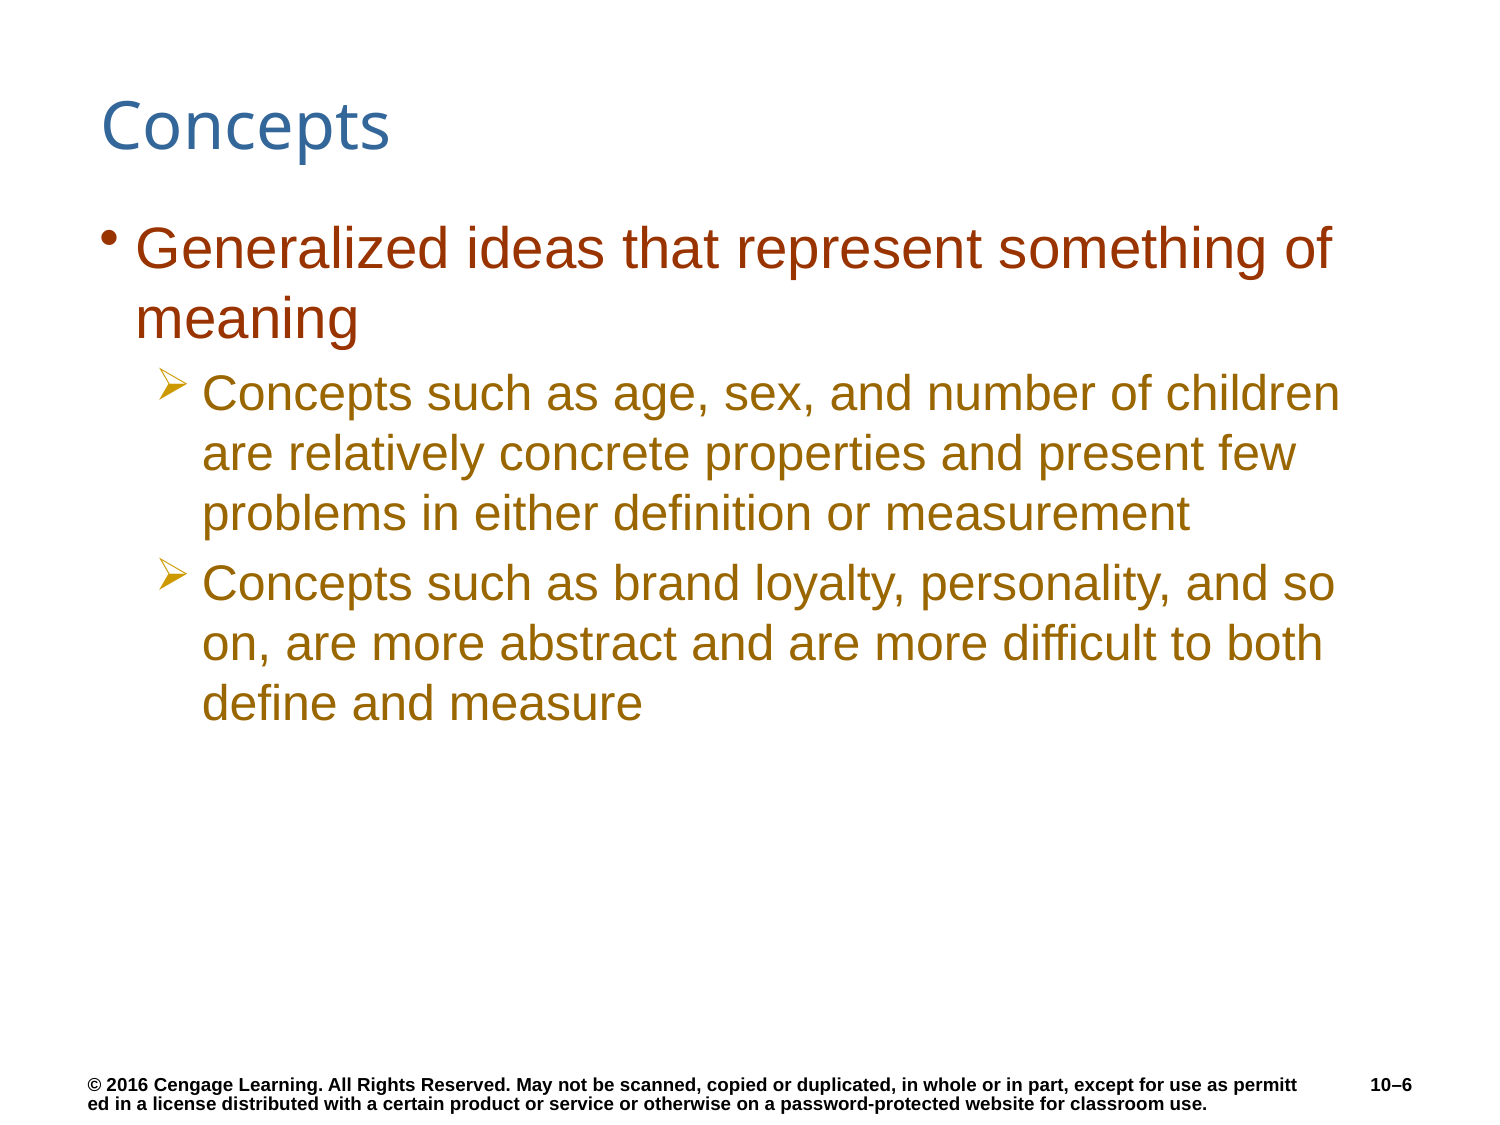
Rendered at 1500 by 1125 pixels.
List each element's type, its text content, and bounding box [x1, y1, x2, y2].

title Concepts [85, 75, 1411, 171]
footer © 2016 Cengage Learning. All Rights Reserved. May not be scanned, copied or duplicated, in whole or in part, except for use as permitted in a license distributed with a certain product or service or otherwise on a password-protected website for classroom use. [87, 1057, 1050, 1103]
slide_number 10–6 [1050, 1042, 1413, 1103]
list Generalized ideas that represent something of meaning Concepts such as age, sex, and number of children are relatively concrete properties and present few problems in either definition or measurement Concepts such as brand loyalty, personality, and so on, are more abstract and are more difficult to both define and measure [84, 202, 1414, 1013]
